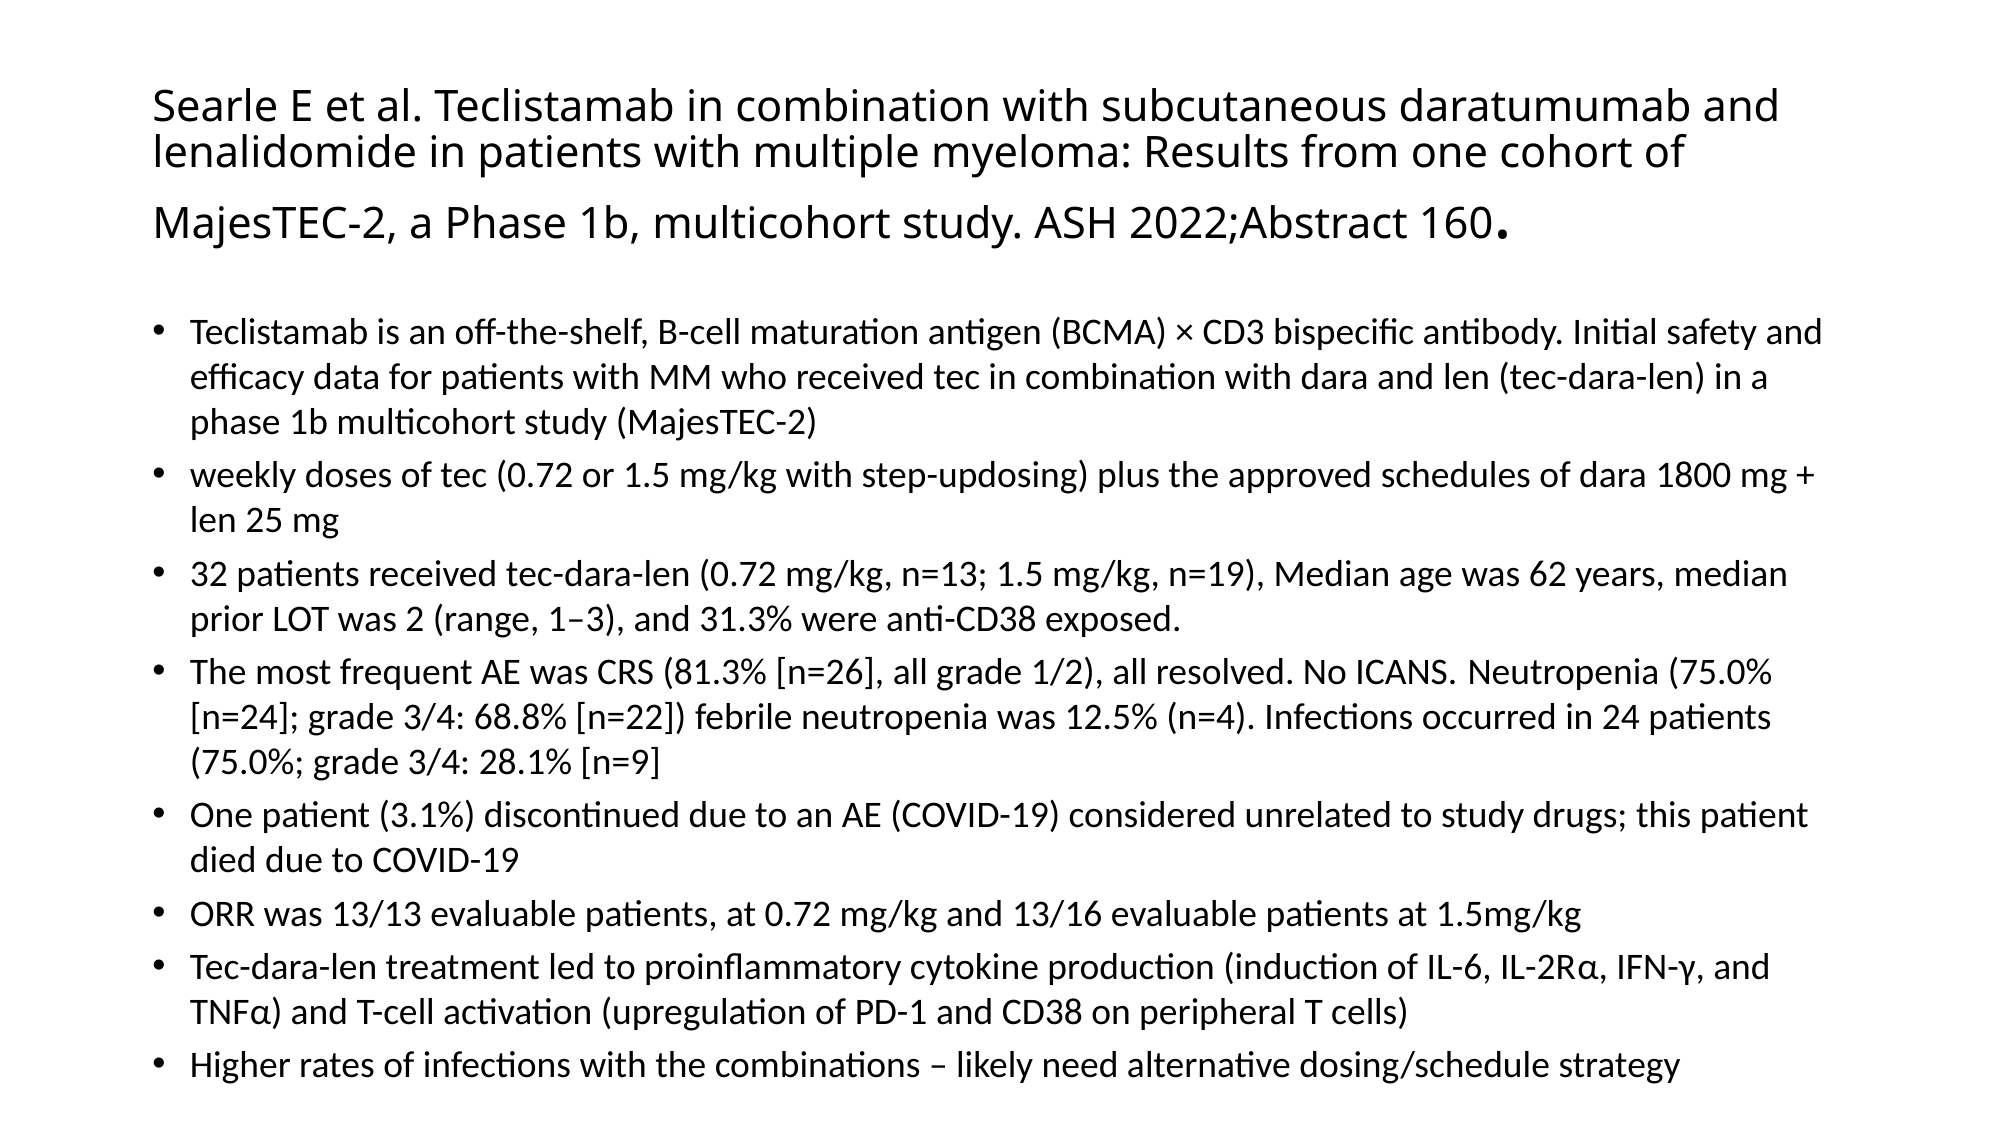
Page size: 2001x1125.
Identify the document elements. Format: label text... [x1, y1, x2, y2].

title Searle E et al. Teclistamab in combination with subcutaneous daratumumab and lenalidomide in patients with multiple myeloma: Results from one cohort of MajesTEC-2, a Phase 1b, multicohort study. ASH 2022;Abstract 160. [137, 59, 1863, 278]
list Teclistamab is an off-the-shelf, B-cell maturation antigen (BCMA) × CD3 bispecific antibody. Initial safety and efficacy data for patients with MM who received tec in combination with dara and len (tec-dara-len) in a phase 1b multicohort study (MajesTEC-2) weekly doses of tec (0.72 or 1.5 mg/kg with step-updosing) plus the approved schedules of dara 1800 mg + len 25 mg 32 patients received tec-dara-len (0.72 mg/kg, n=13; 1.5 mg/kg, n=19), Median age was 62 years, median prior LOT was 2 (range, 1–3), and 31.3% were anti-CD38 exposed. The most frequent AE was CRS (81.3% [n=26], all grade 1/2), all resolved. No ICANS. Neutropenia (75.0% [n=24]; grade 3/4: 68.8% [n=22]) febrile neutropenia was 12.5% (n=4). Infections occurred in 24 patients (75.0%; grade 3/4: 28.1% [n=9] One patient (3.1%) discontinued due to an AE (COVID-19) considered unrelated to study drugs; this patient died due to COVID-19 ORR was 13/13 evaluable patients, at 0.72 mg/kg and 13/16 evaluable patients at 1.5mg/kg Tec-dara-len treatment led to proinflammatory cytokine production (induction of IL-6, IL-2Rα, IFN-γ, and TNFα) and T-cell activation (upregulation of PD-1 and CD38 on peripheral T cells) Higher rates of infections with the combinations – likely need alternative dosing/schedule strategy [137, 299, 1863, 1125]
